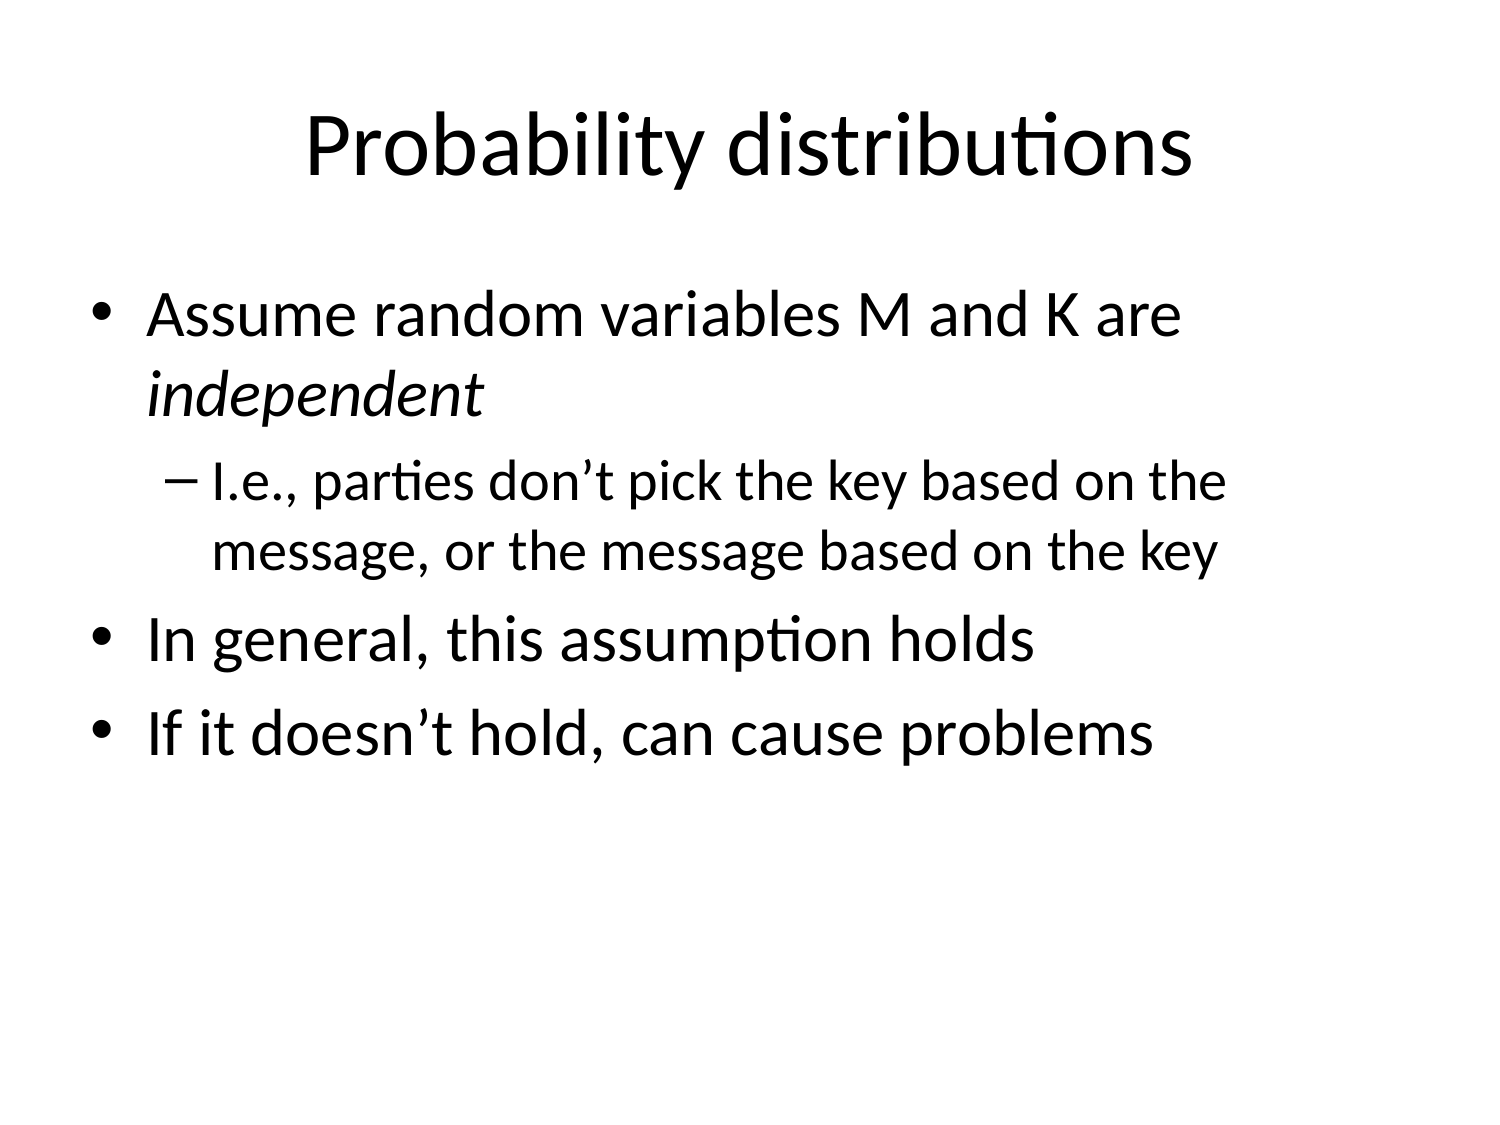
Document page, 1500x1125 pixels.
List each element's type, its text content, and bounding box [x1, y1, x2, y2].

title Probability distributions [75, 45, 1425, 233]
list Assume random variables M and K are independent I.e., parties don’t pick the key based on the message, or the message based on the key In general, this assumption holds If it doesn’t hold, can cause problems [75, 262, 1425, 1005]
